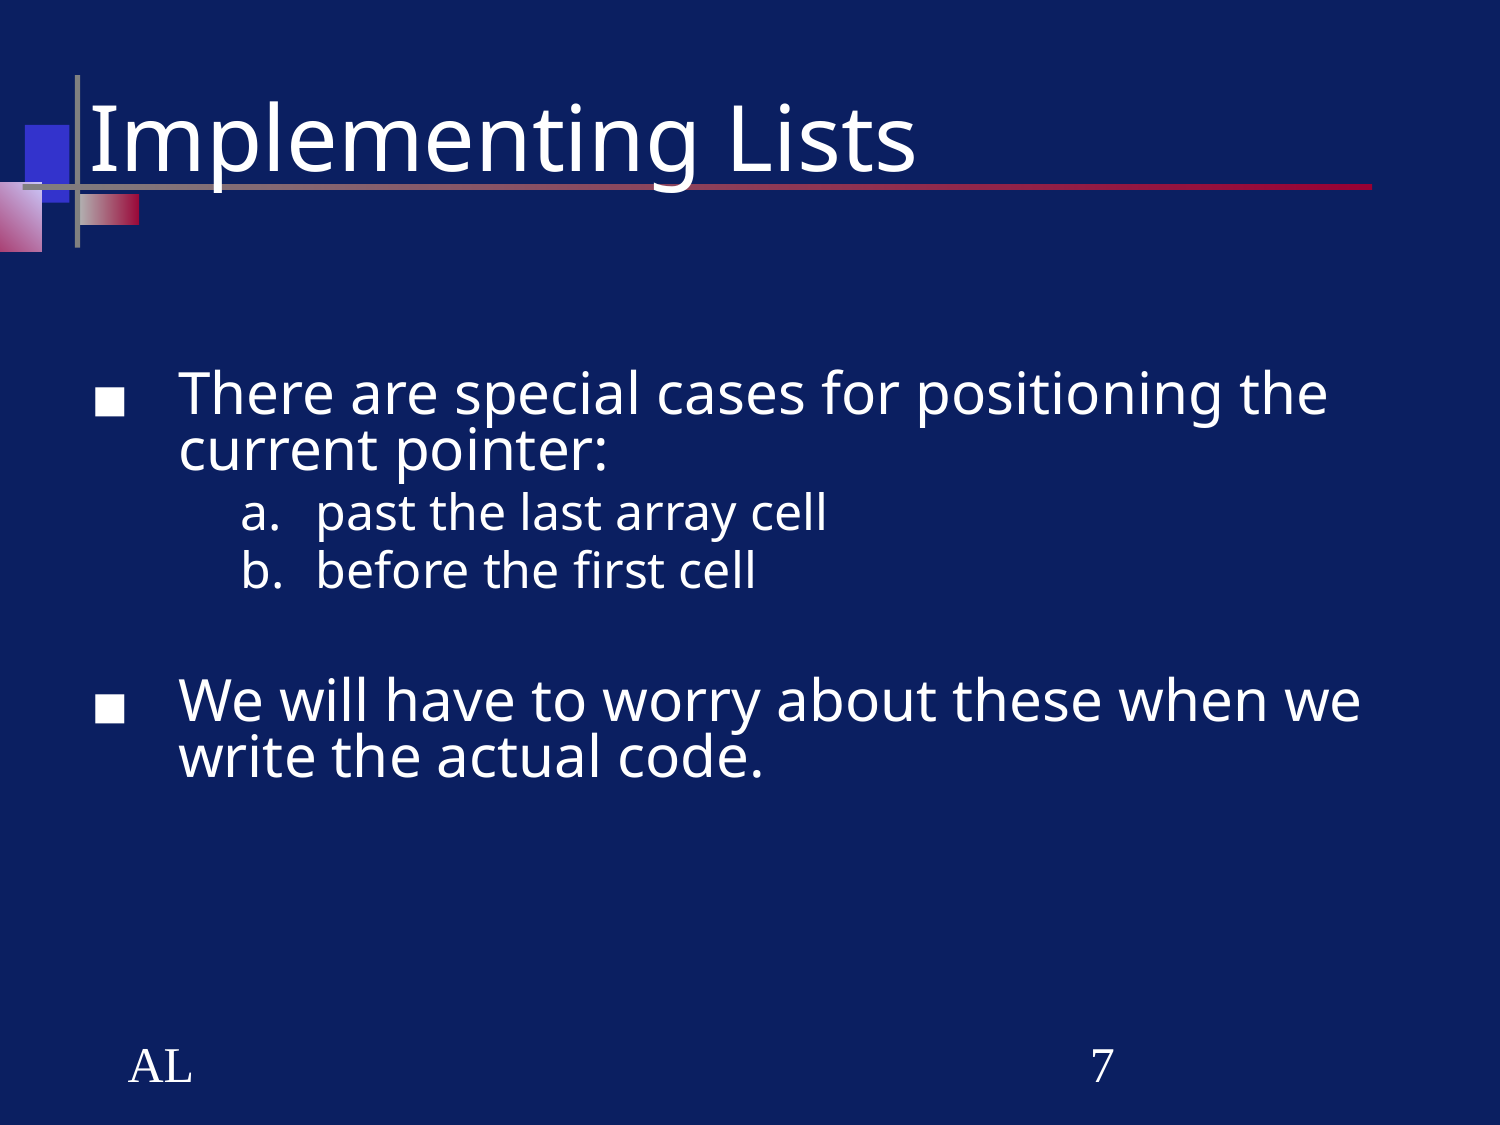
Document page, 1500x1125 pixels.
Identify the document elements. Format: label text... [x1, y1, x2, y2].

title Implementing Lists [74, 59, 1425, 210]
text_box There are special cases for positioning the current pointer: past the last array cell before the first cell We will have to worry about these when we write the actual code. [75, 362, 1425, 813]
slide_number ‹#› [1074, 1025, 1388, 1100]
slide_number AL [112, 1025, 425, 1100]
